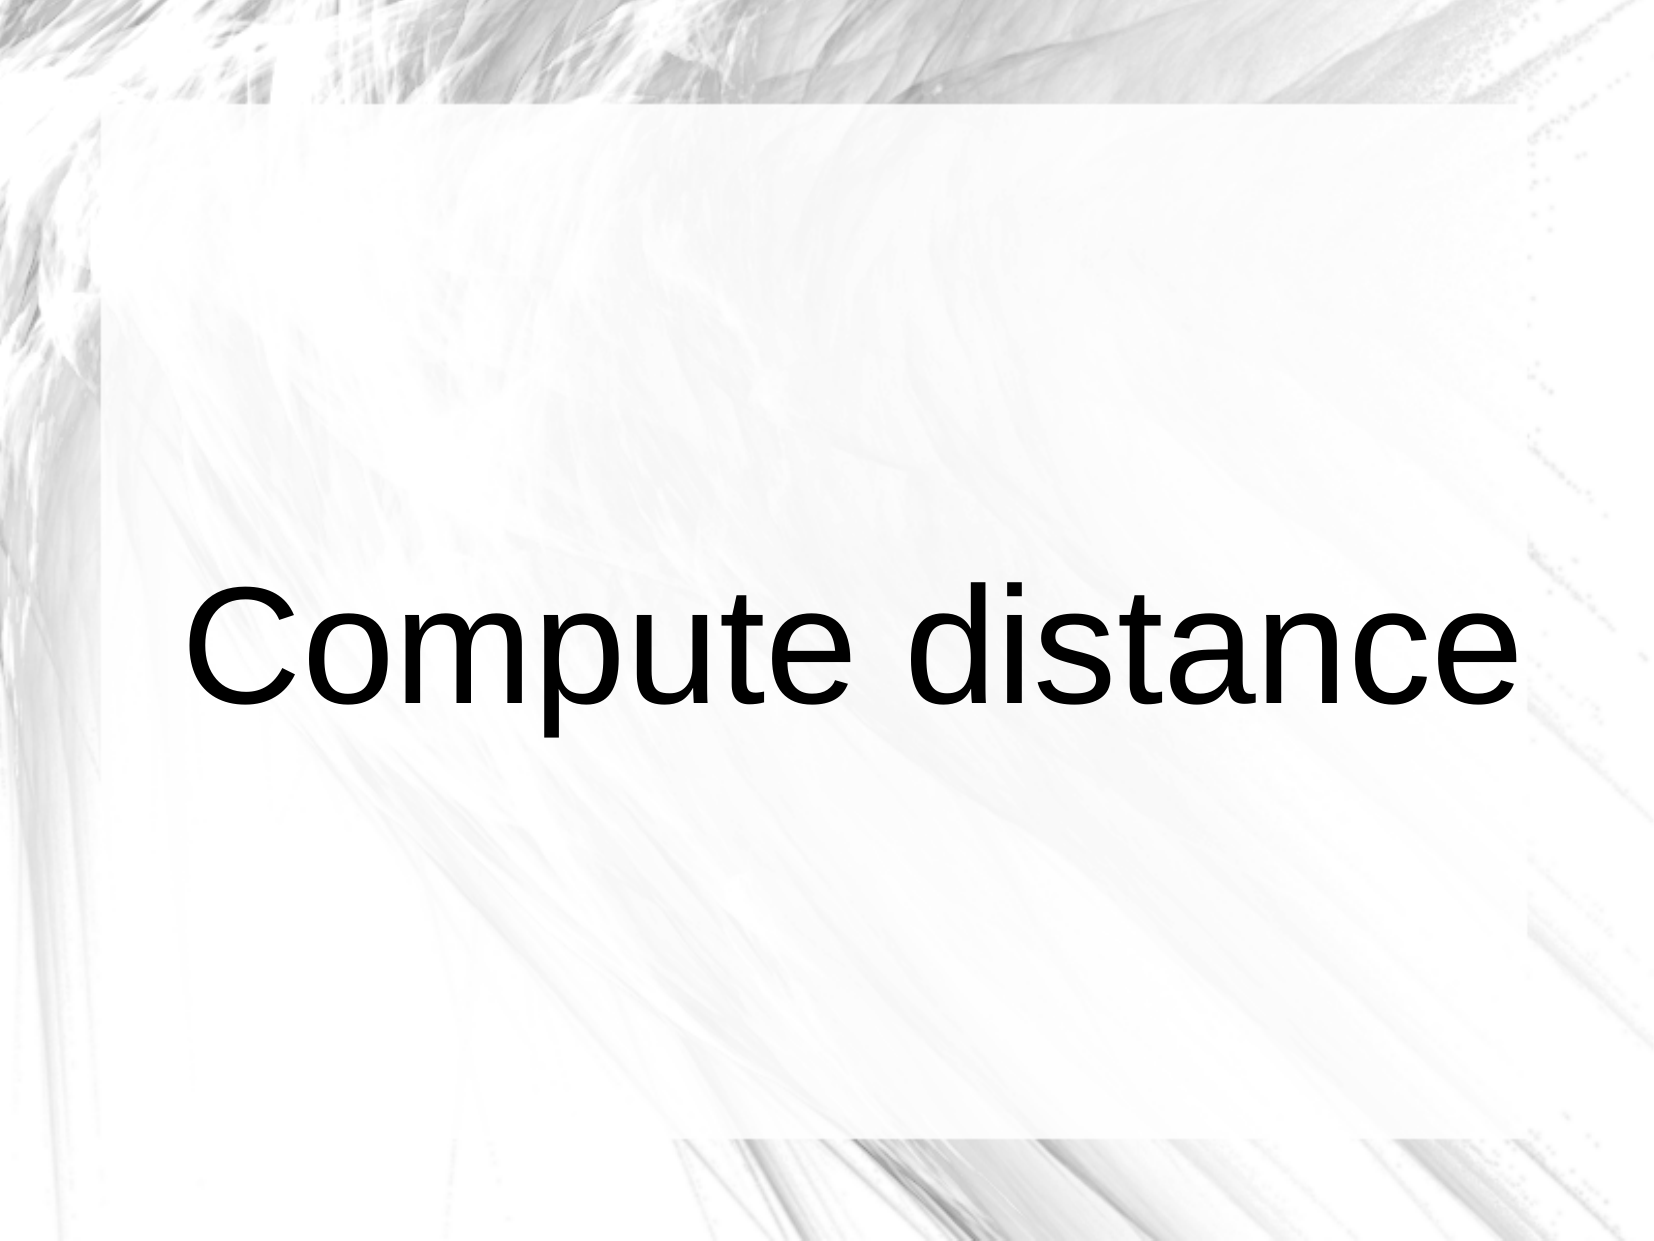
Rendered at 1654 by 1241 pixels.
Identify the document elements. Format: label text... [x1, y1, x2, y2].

picture [0, 0, 1654, 1241]
list Compute distance [118, 319, 1571, 1109]
